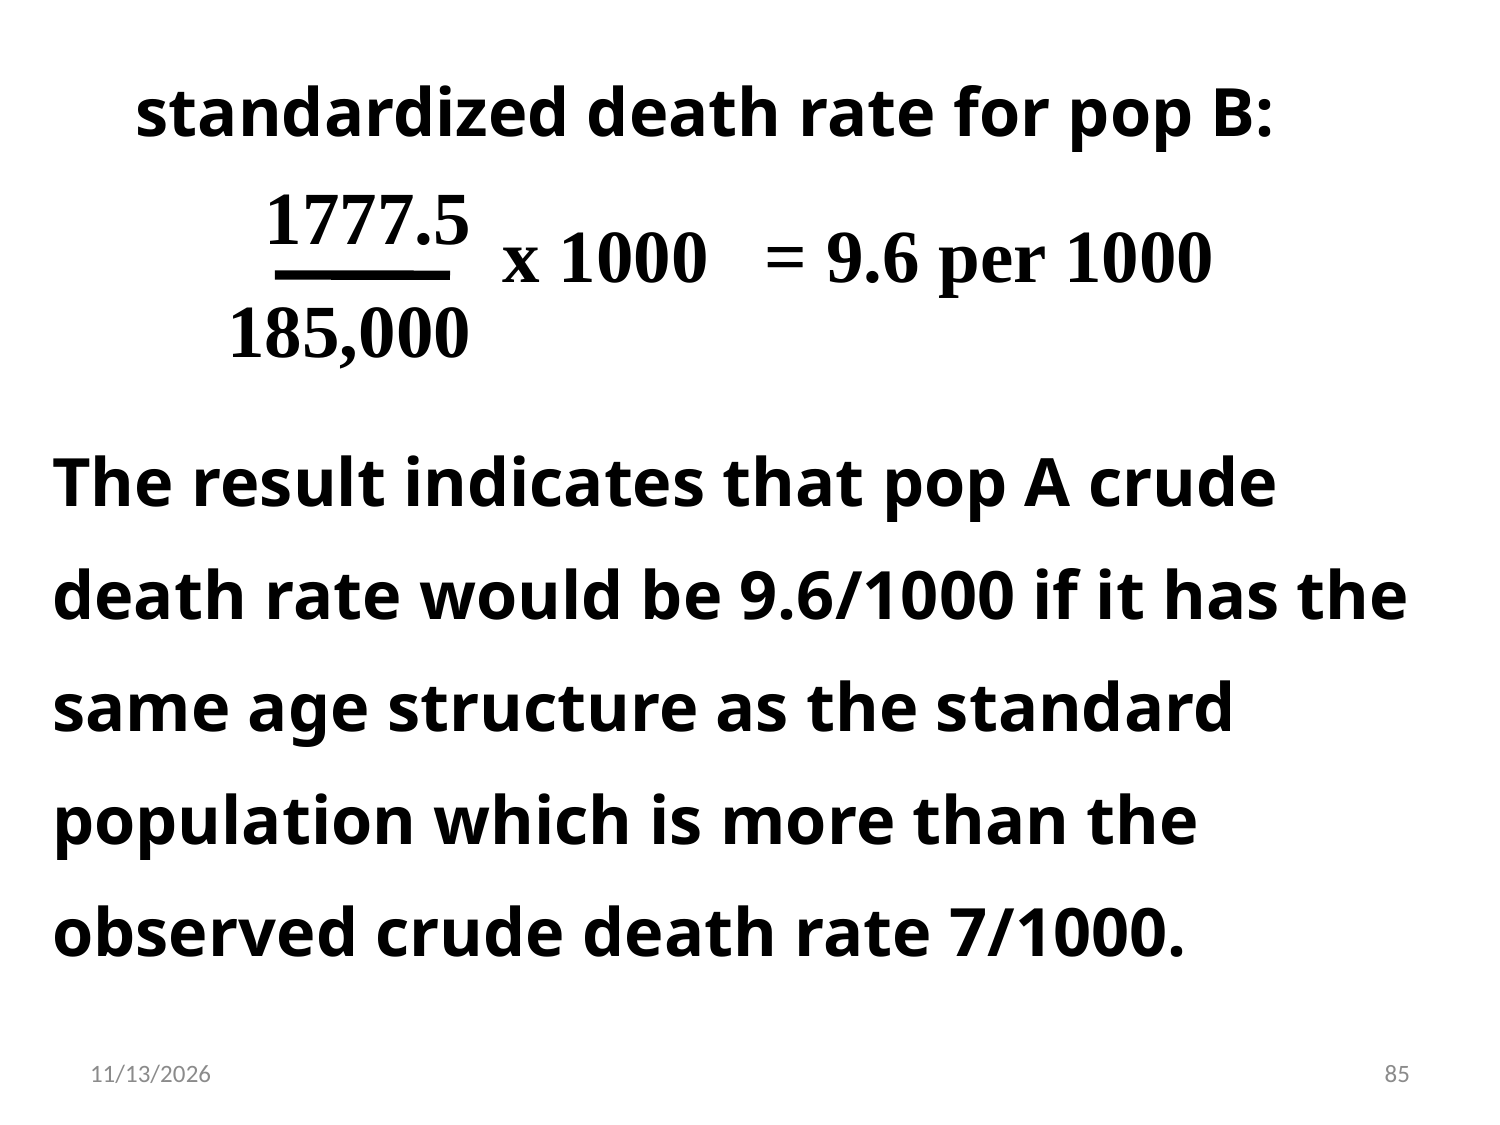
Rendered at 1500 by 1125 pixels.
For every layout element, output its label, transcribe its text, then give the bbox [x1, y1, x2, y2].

text_box 1777.5 [249, 162, 488, 268]
text_box = 9.6 per 1000 [749, 199, 1363, 305]
text_box The result indicates that pop A crude death rate would be 9.6/1000 if it has the same age structure as the standard population which is more than the observed crude death rate 7/1000. [37, 399, 1463, 978]
text_box 185,000 [212, 274, 488, 380]
text_box standardized death rate for pop B: [120, 62, 1291, 158]
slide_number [75, 1042, 425, 1103]
slide_number 85 [1074, 1042, 1425, 1103]
text_box x 1000 [487, 199, 738, 305]
